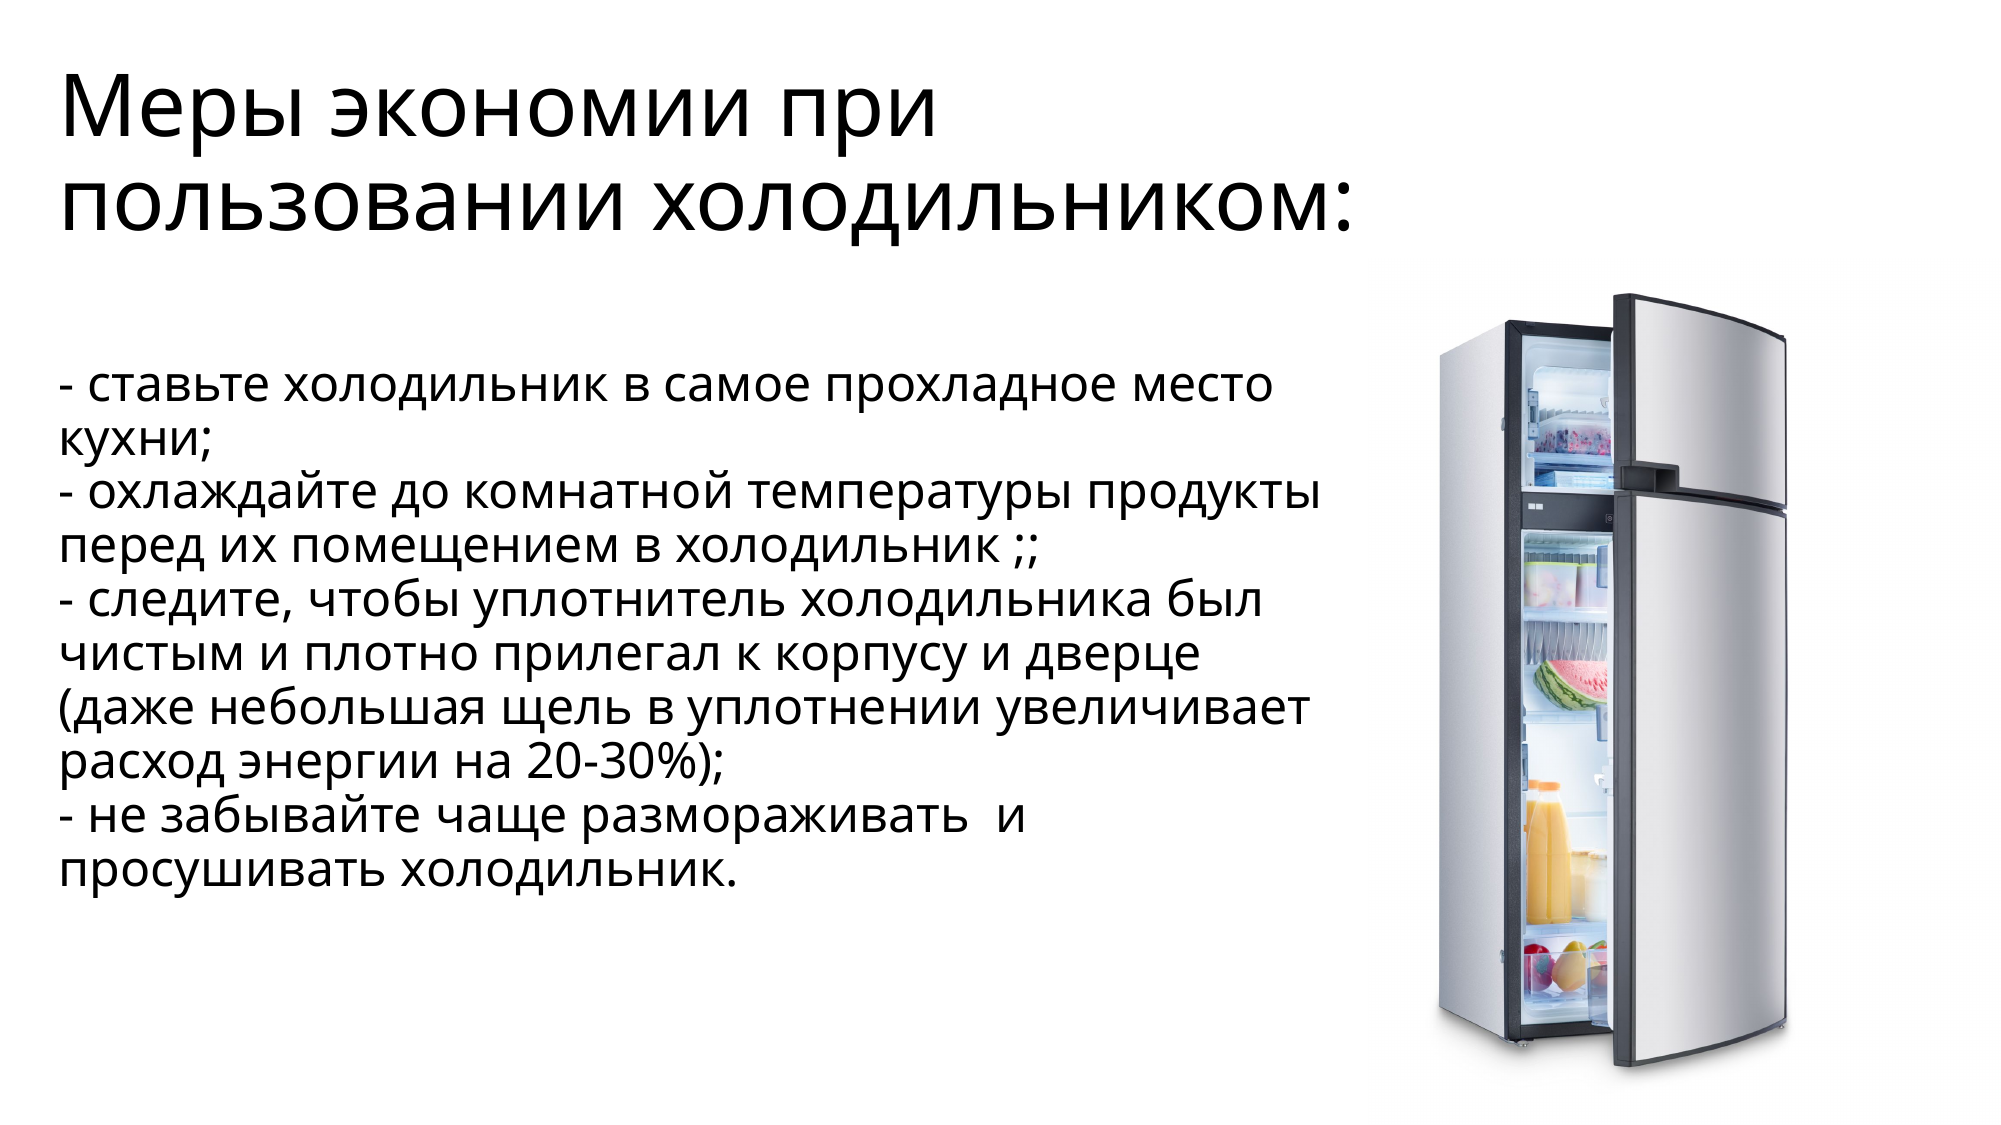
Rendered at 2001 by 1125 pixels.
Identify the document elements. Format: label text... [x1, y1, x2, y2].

list - ставьте холодильник в самое прохладное место кухни; - охлаждайте до комнатной температуры продукты перед их помещением в холодильник ;; - следите, чтобы уплотнитель холодильника был чистым и плотно прилегал к корпусу и дверце (даже небольшая щель в уплотнении увеличивает расход энергии на 20-30%); - не забывайте чаще размораживать и просушивать холодильник. [43, 350, 1338, 1015]
picture [1368, 258, 2001, 1125]
title Меры экономии при пользовании холодильником: [43, 23, 1462, 288]
